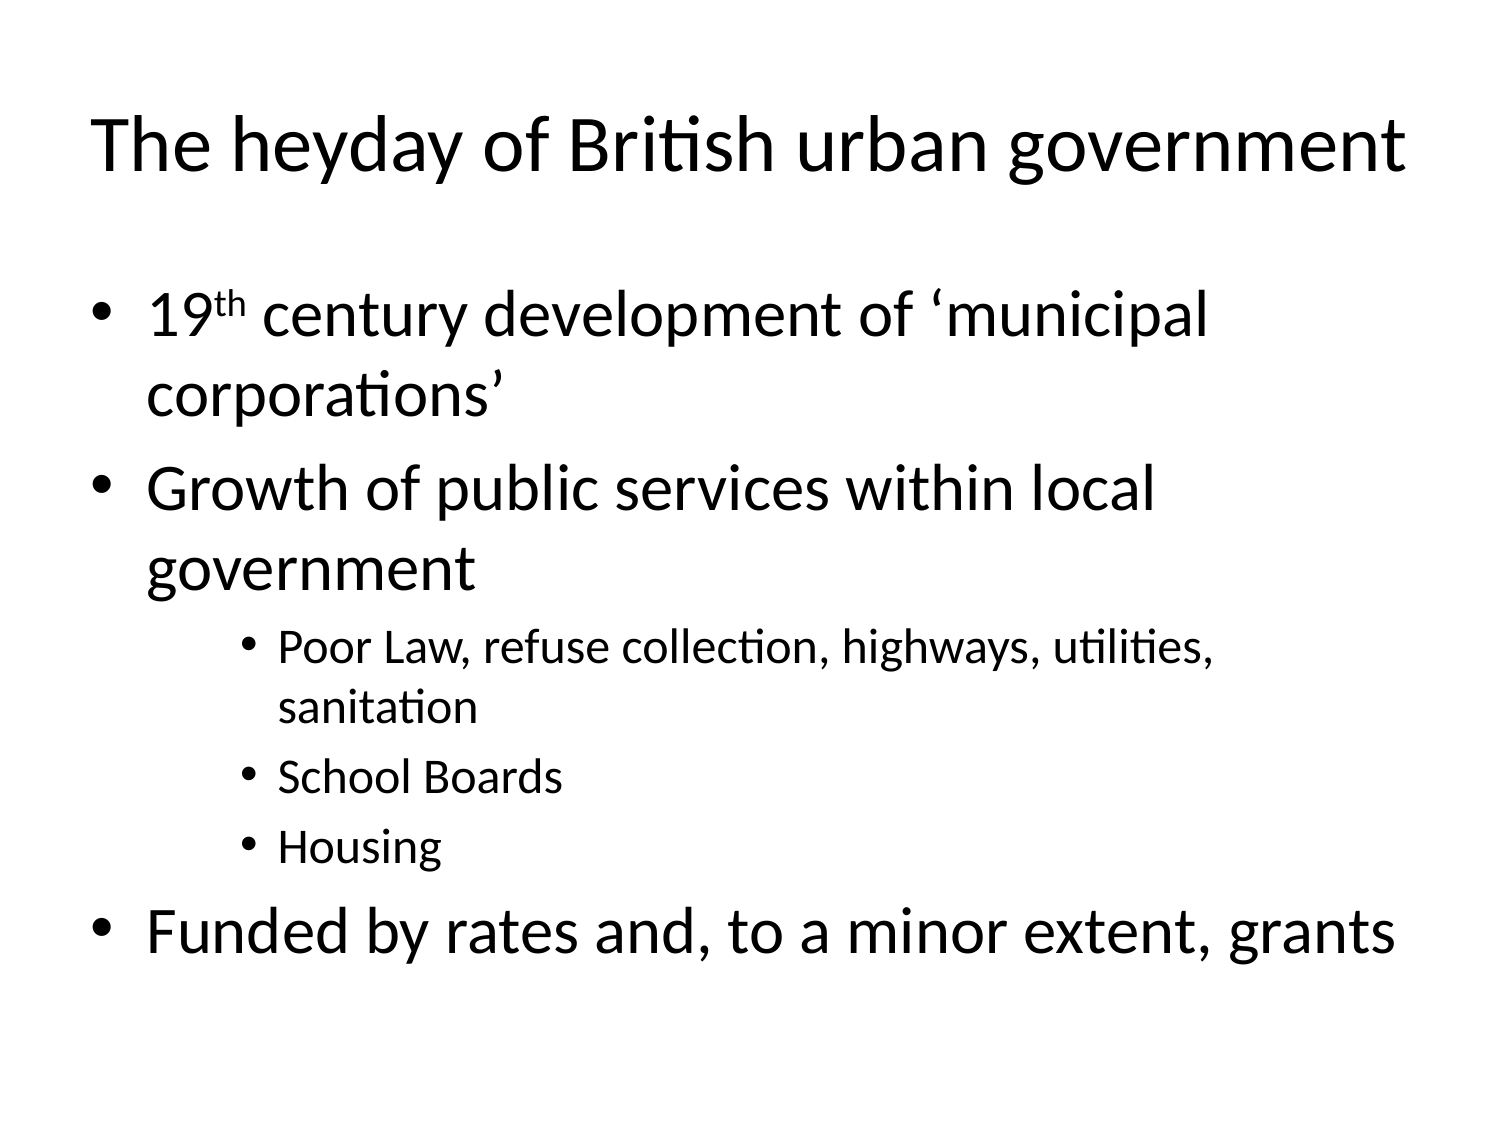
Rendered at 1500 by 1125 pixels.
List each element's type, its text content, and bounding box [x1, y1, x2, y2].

title The heyday of British urban government [75, 45, 1425, 233]
list 19th century development of ‘municipal corporations’ Growth of public services within local government Poor Law, refuse collection, highways, utilities, sanitation School Boards Housing Funded by rates and, to a minor extent, grants [75, 262, 1425, 1005]
